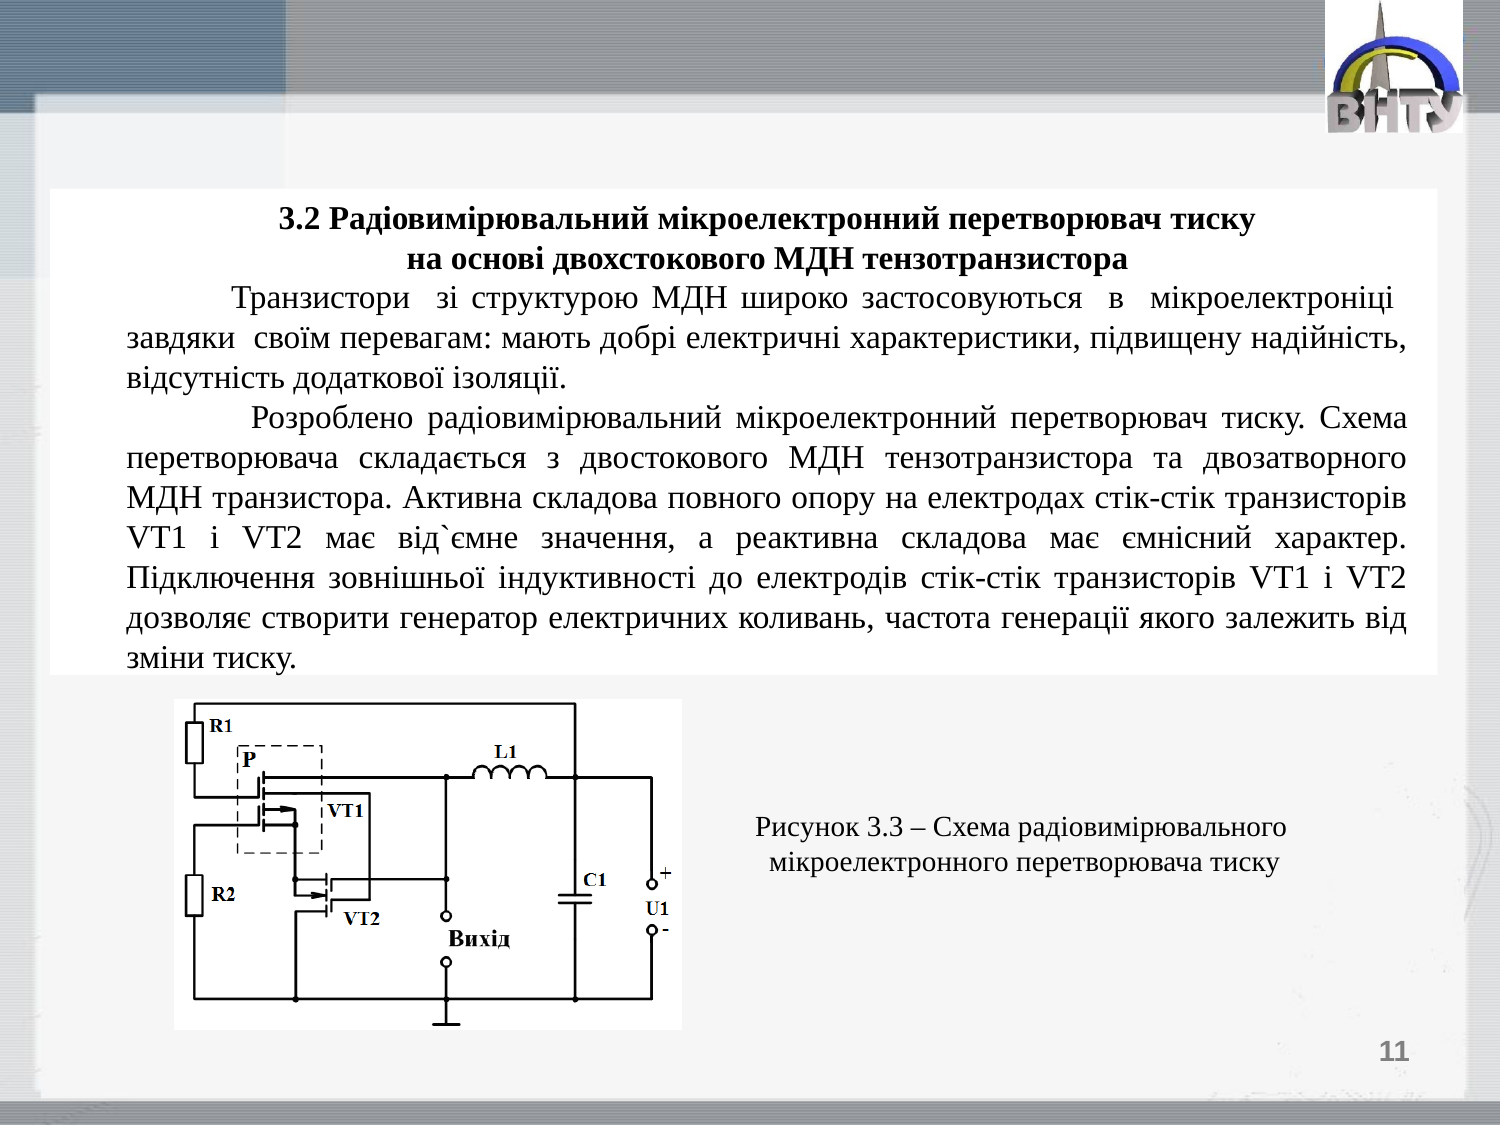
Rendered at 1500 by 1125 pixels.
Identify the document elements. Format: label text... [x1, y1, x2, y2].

picture [0, 0, 1500, 1125]
text_box 3.2 Радіовимірювальний мікроелектронний перетворювач тиску на основі двохстокового МДН тензотранзистора Транзистори зі структурою МДН широко застосовуються в мікроелектроніці завдяки своїм перевагам: мають добрі електричні характеристики, підвищену надійність, відсутність додаткової ізоляції. Розроблено радіовимірювальний мікроелектронний перетворювач тиску. Схема перетворювача складається з двостокового МДН тензотранзистора та двозатворного МДН транзистора. Активна складова повного опору на електродах стік-стік транзисторів VT1 і VT2 має від`ємне значення, а реактивна складова має ємнісний характер. Підключення зовнішньої індуктивності до електродів стік-стік транзисторів VT1 і VT2 дозволяє створити генератор електричних коливань, частота генерації якого залежить від зміни тиску. [50, 188, 1438, 675]
text_box Рисунок 3.3 – Схема радіовимірювального мікроелектронного перетворювача тиску [724, 799, 1325, 885]
slide_number 11 [1074, 1024, 1426, 1103]
